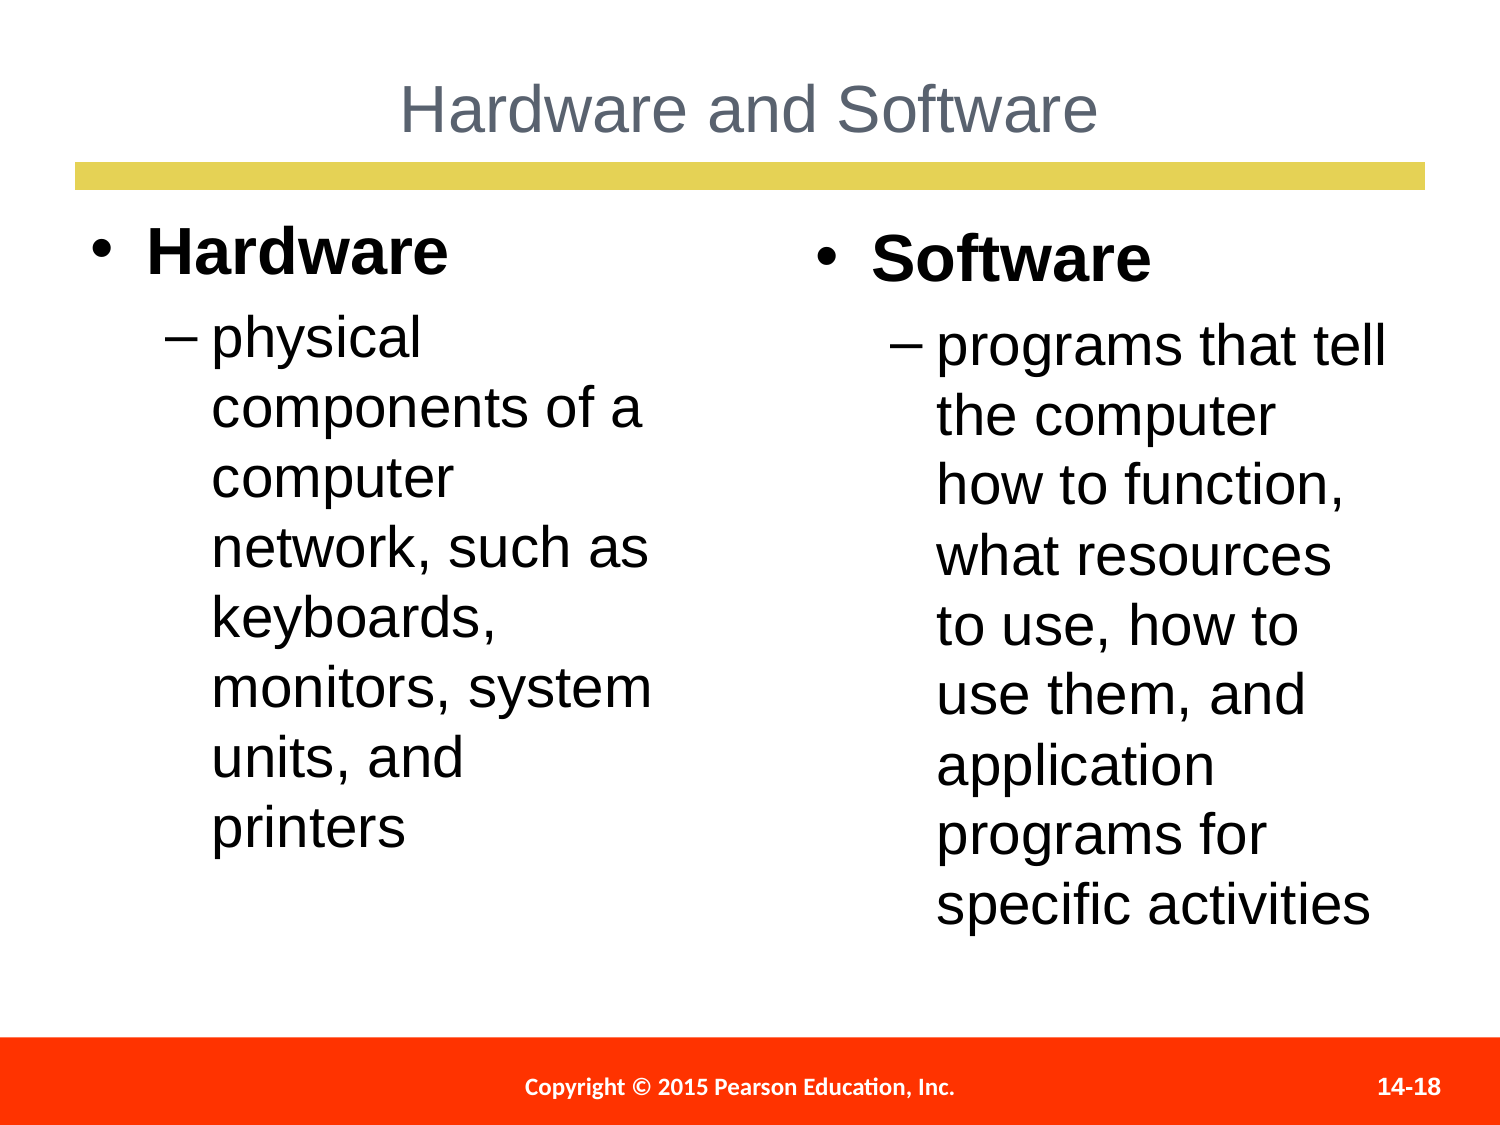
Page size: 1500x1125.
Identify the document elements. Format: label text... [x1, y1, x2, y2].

list Hardware physical components of a computer network, such as keyboards, monitors, system units, and printers [74, 199, 688, 1006]
title Hardware and Software [74, 12, 1426, 201]
text_box Software programs that tell the computer how to function, what resources to use, how to use them, and application programs for specific activities [799, 207, 1413, 1013]
